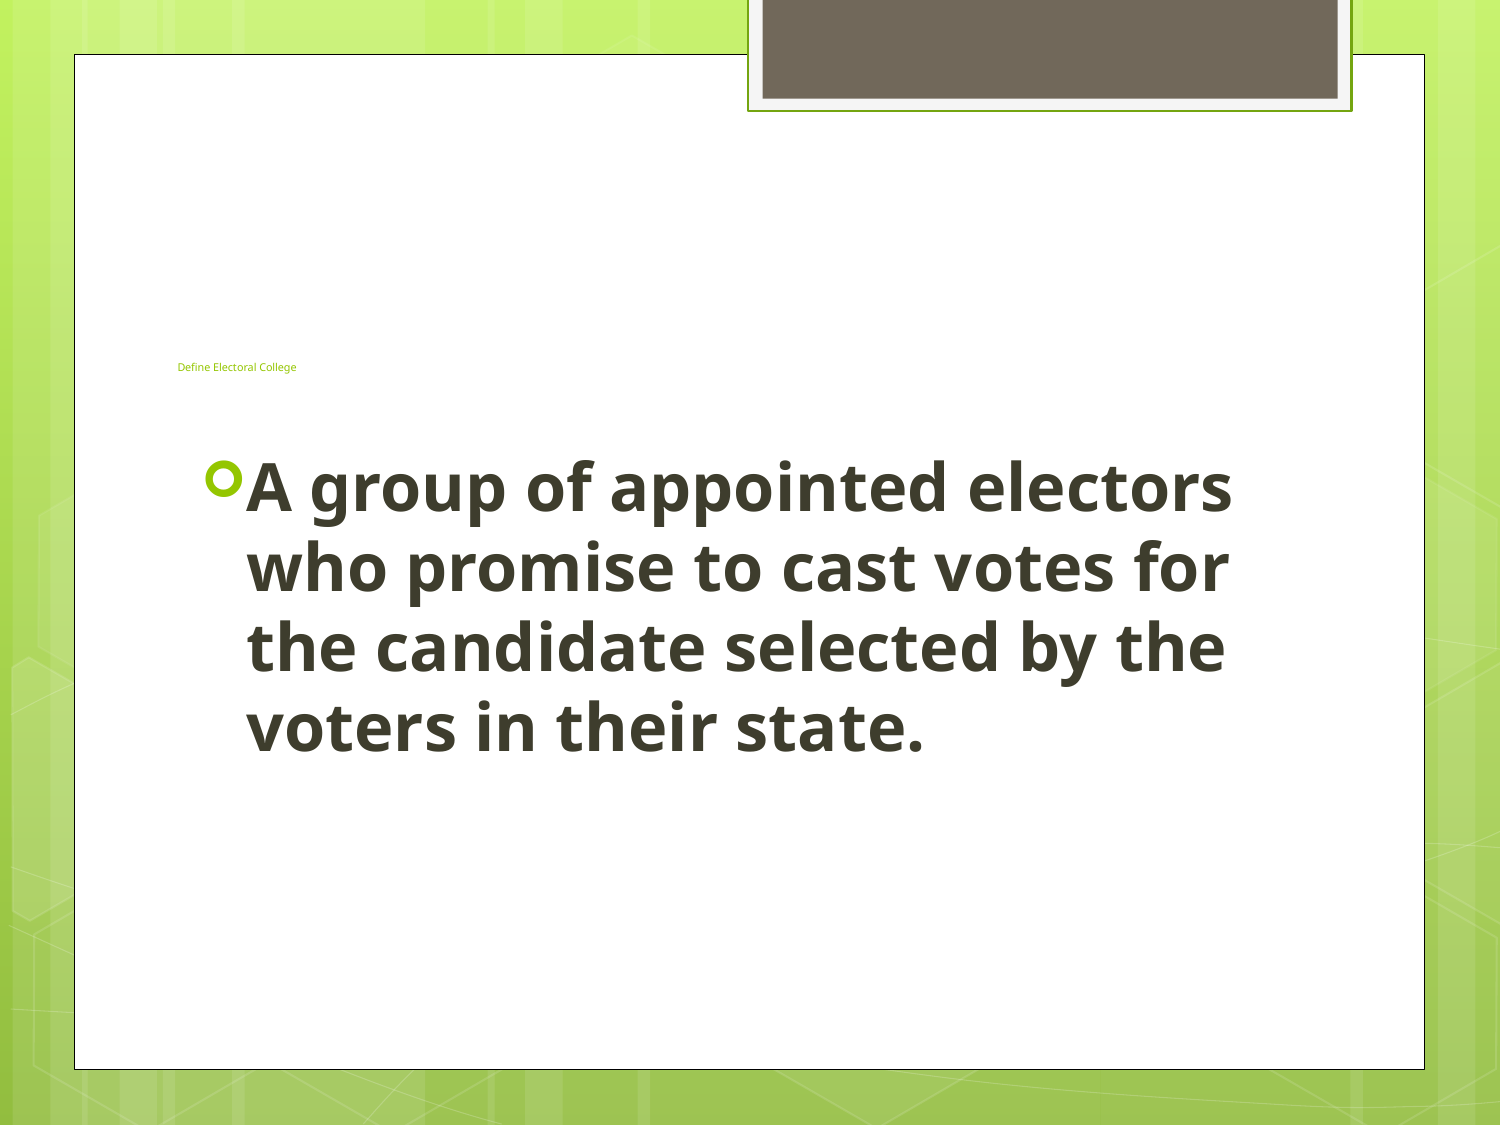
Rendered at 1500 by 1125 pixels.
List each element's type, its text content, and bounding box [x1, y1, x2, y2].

title Define Electoral College [162, 275, 1315, 394]
list A group of appointed electors who promise to cast votes for the candidate selected by the voters in their state. [174, 437, 1287, 1014]
